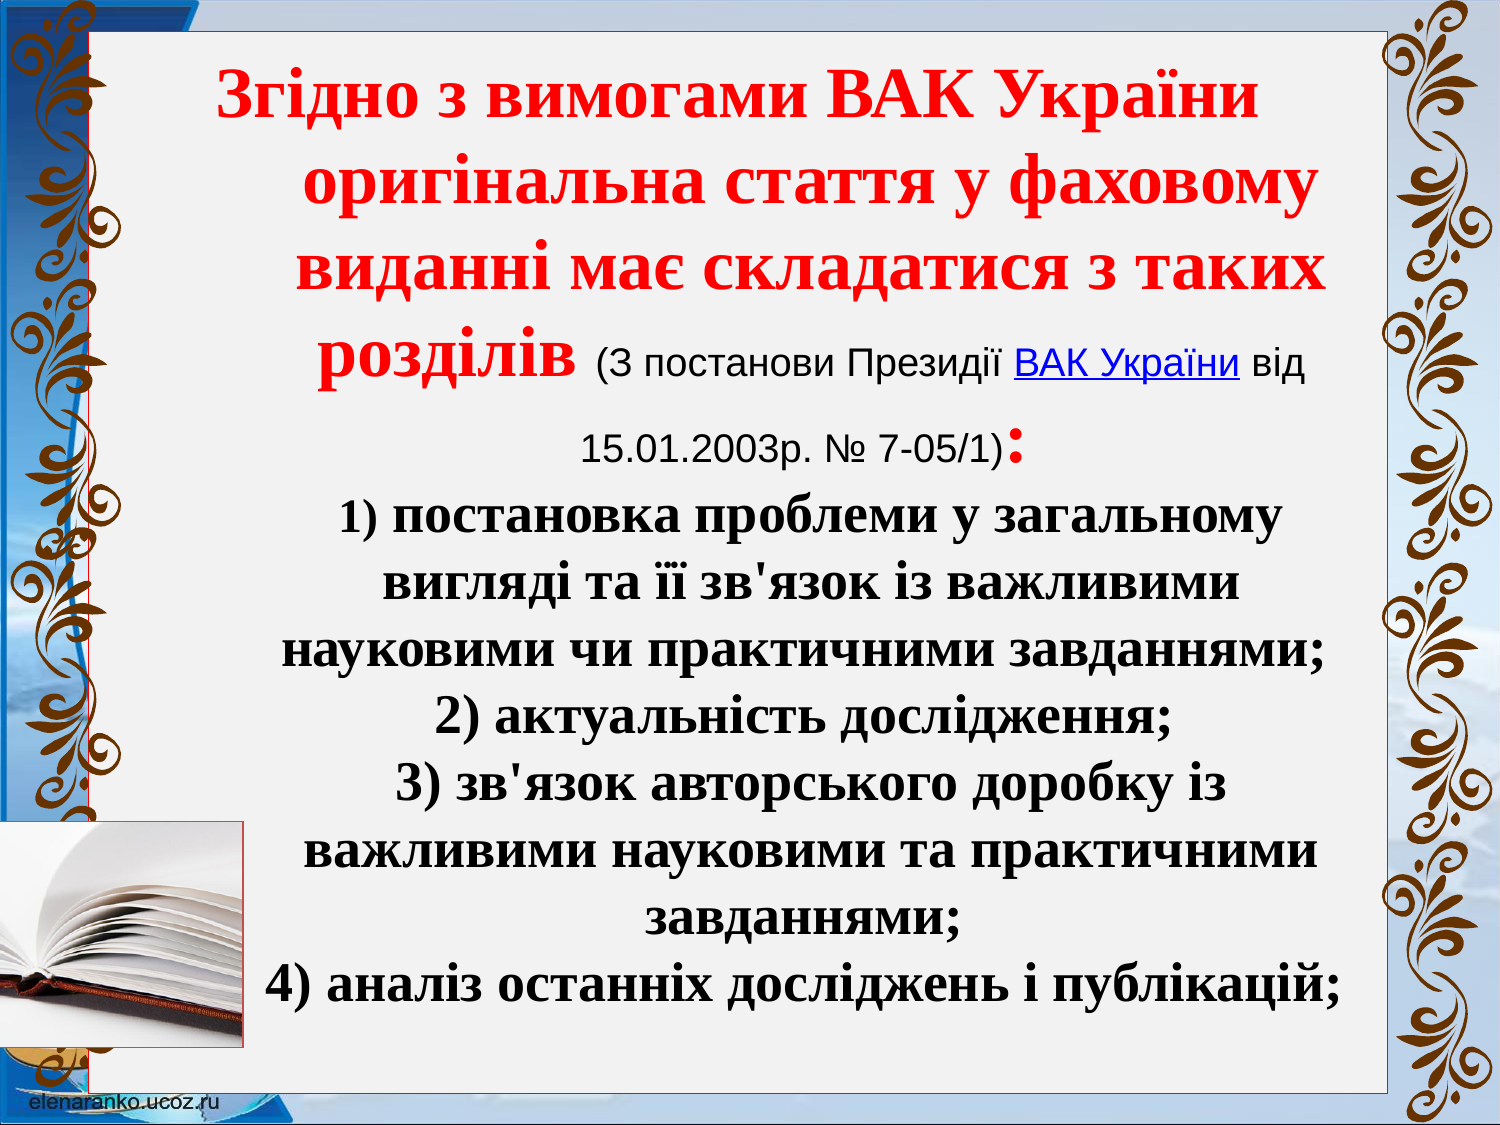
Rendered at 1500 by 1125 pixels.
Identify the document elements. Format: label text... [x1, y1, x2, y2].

title Згідно з вимогами ВАК України оригінальна стаття у фаховому виданні має складатися з таких розділів (З постанови Президії ВАК України від 15.01.2003р. № 7-05/1): 1) постановка проблеми у загальному вигляді та її зв'язок із важливими науковими чи практичними завданнями; 2) актуальність дослідження; 3) зв'язок авторського доробку із важливими науковими та практичними завданнями; 4) аналіз останніх досліджень і публікацій; [88, 31, 1388, 1094]
picture [0, 0, 1500, 1125]
